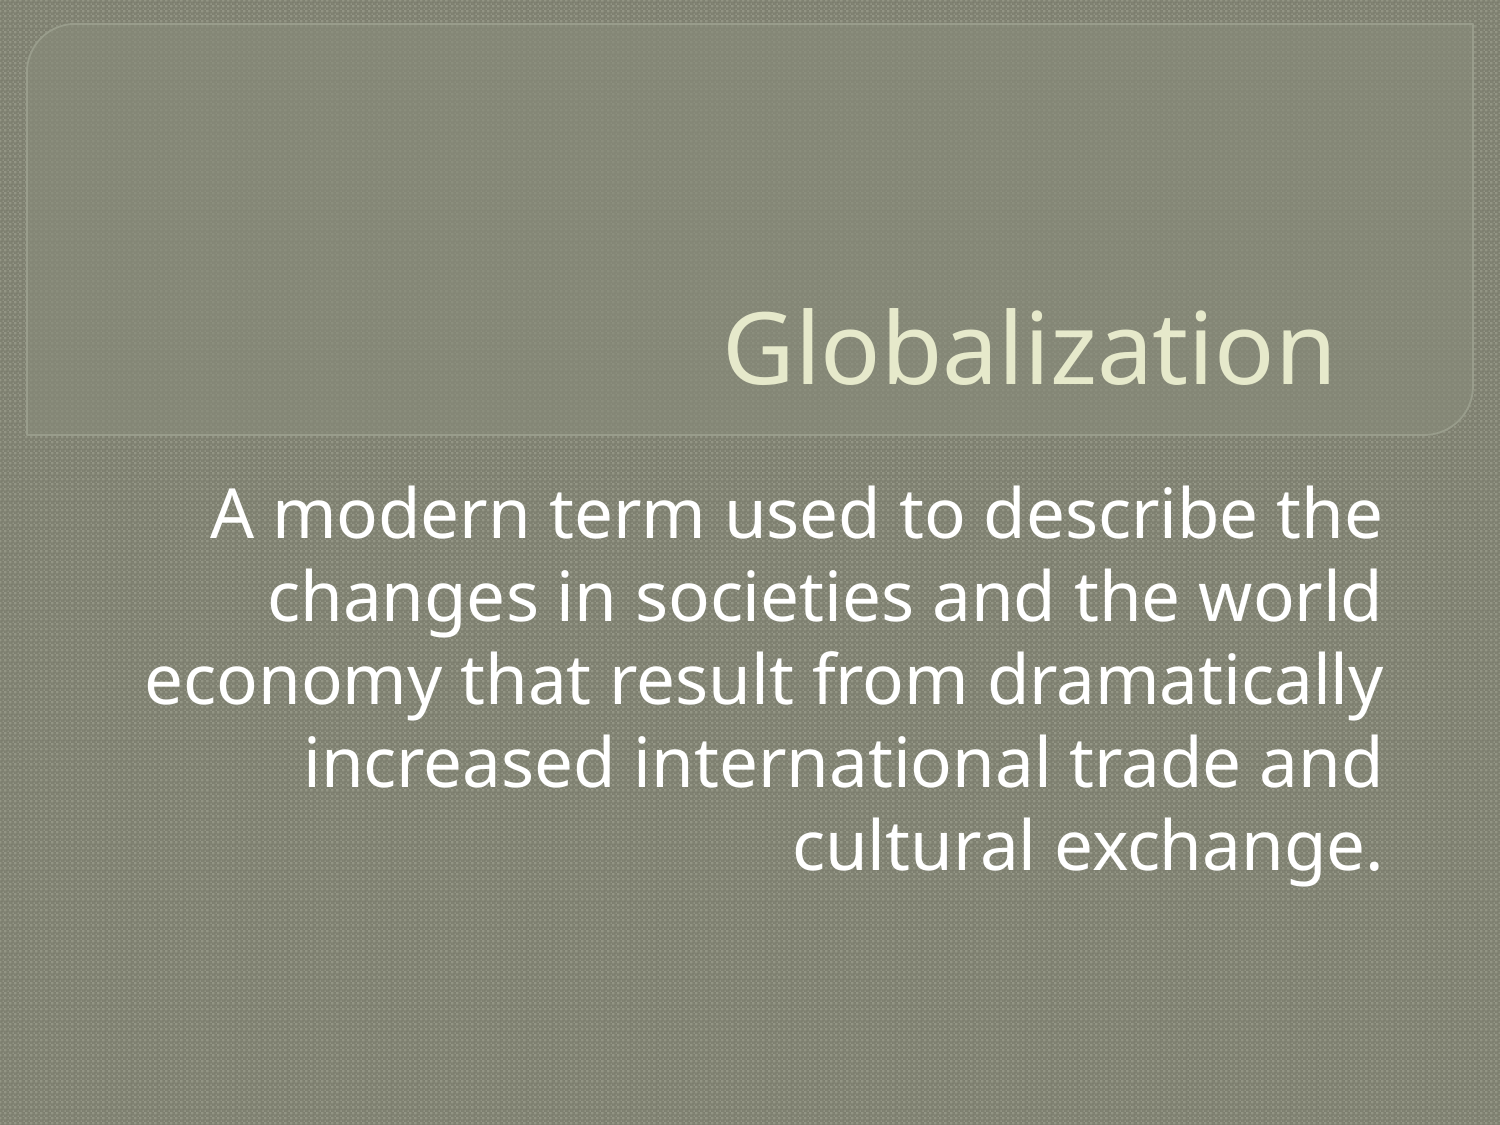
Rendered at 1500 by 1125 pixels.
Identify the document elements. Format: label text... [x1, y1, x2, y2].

title Globalization [99, 224, 1375, 413]
subtitle A modern term used to describe the changes in societies and the world economy that result from dramatically increased international trade and cultural exchange. [62, 462, 1425, 900]
